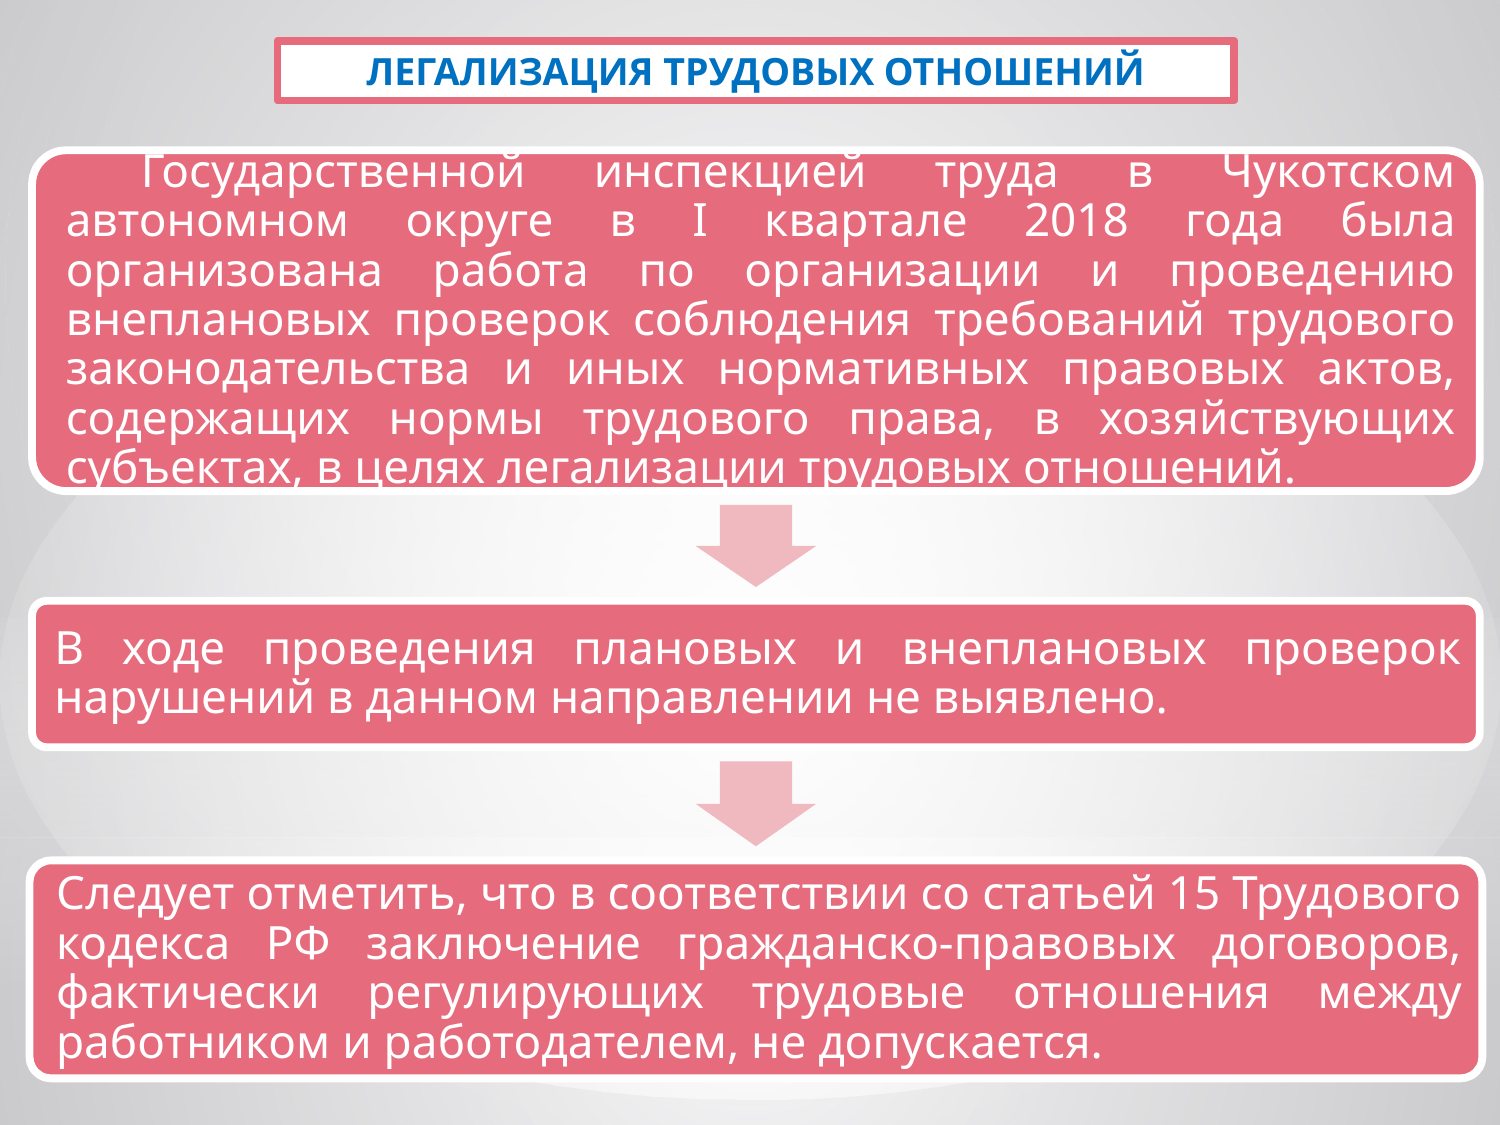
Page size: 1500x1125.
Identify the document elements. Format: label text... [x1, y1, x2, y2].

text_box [29, 148, 1483, 1125]
text_box ЛЕГАЛИЗАЦИЯ ТРУДОВЫХ ОТНОШЕНИЙ [274, 37, 1238, 104]
